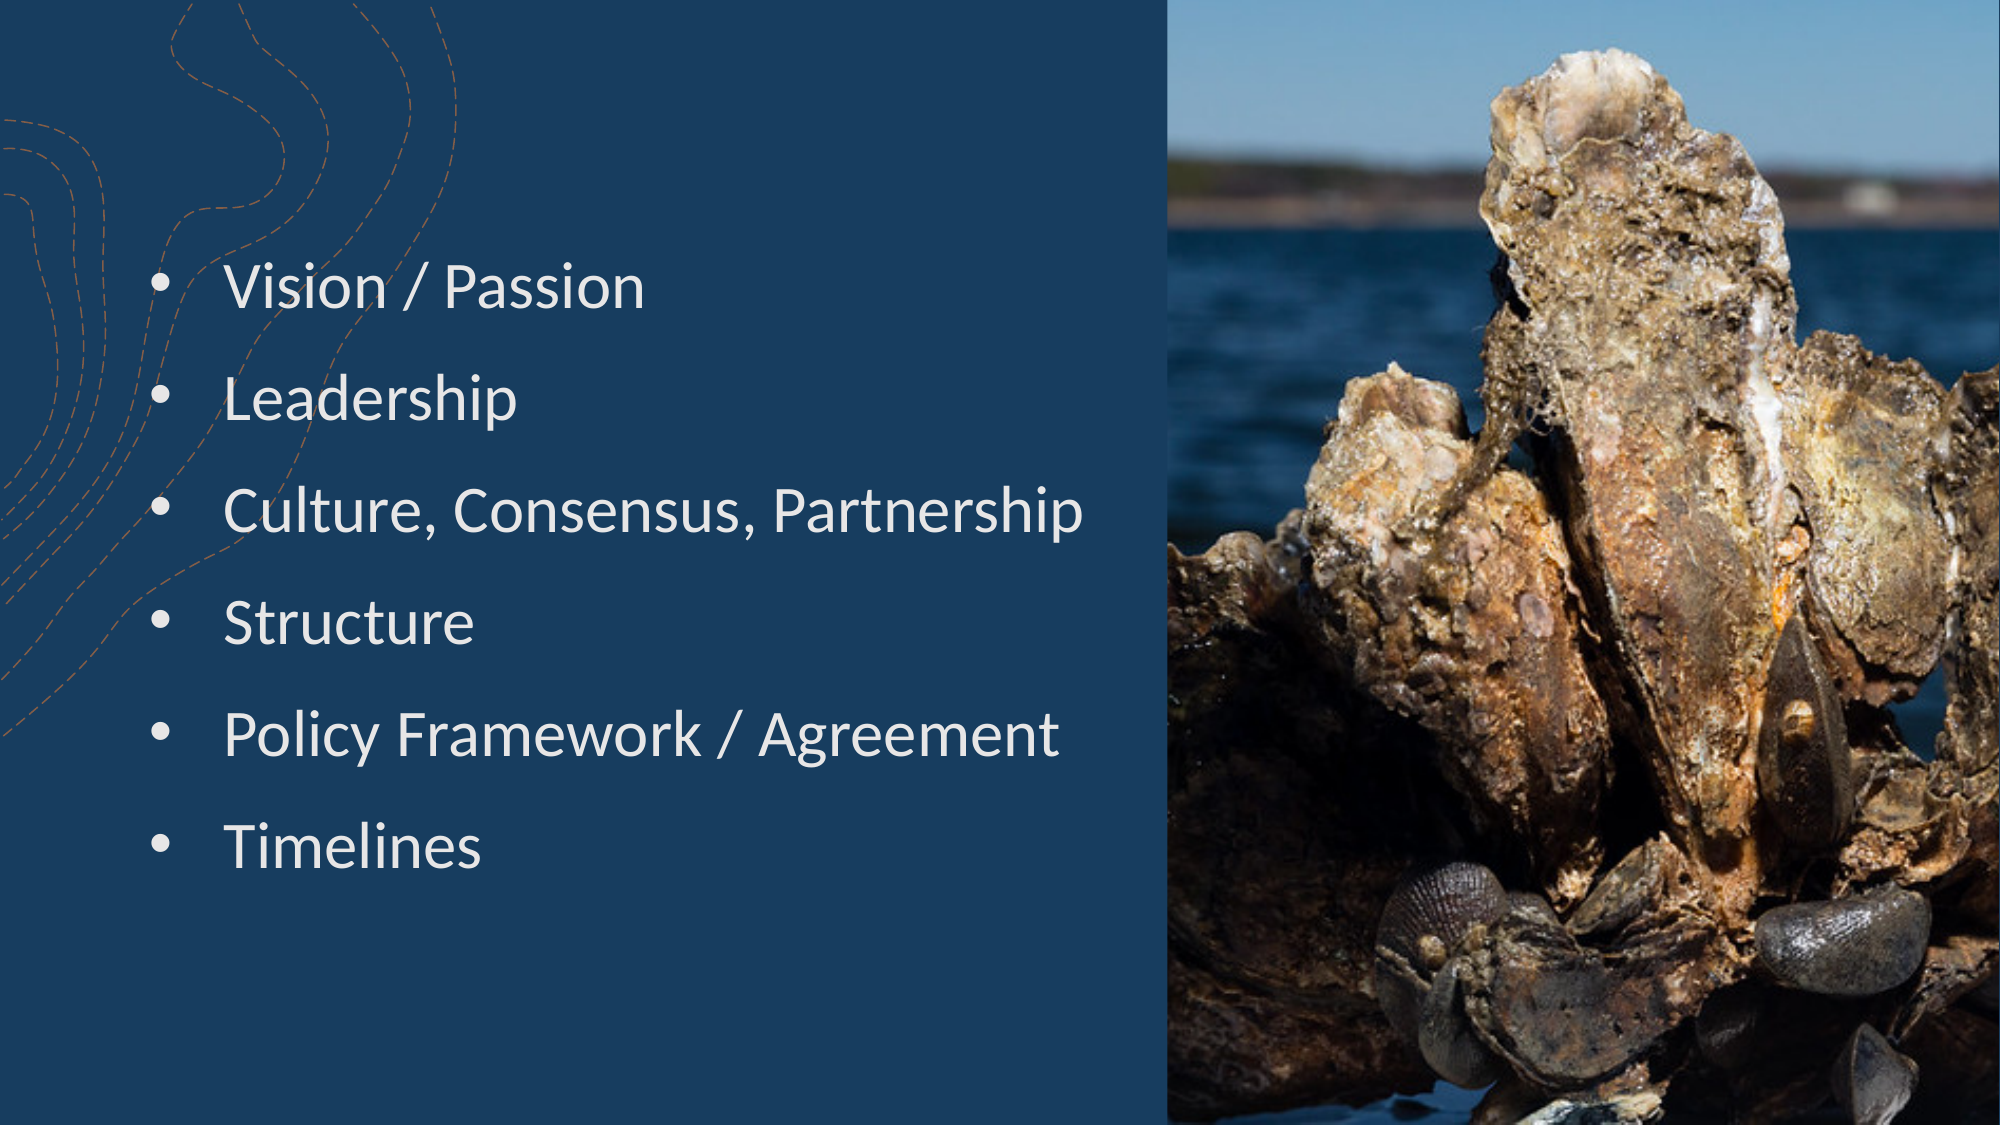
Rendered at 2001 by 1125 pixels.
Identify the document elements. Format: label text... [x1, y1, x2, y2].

list Vision / Passion Leadership Culture, Consensus, Partnership Structure Policy Framework / Agreement Timelines [133, 222, 1147, 1090]
picture [1167, 0, 1999, 1125]
